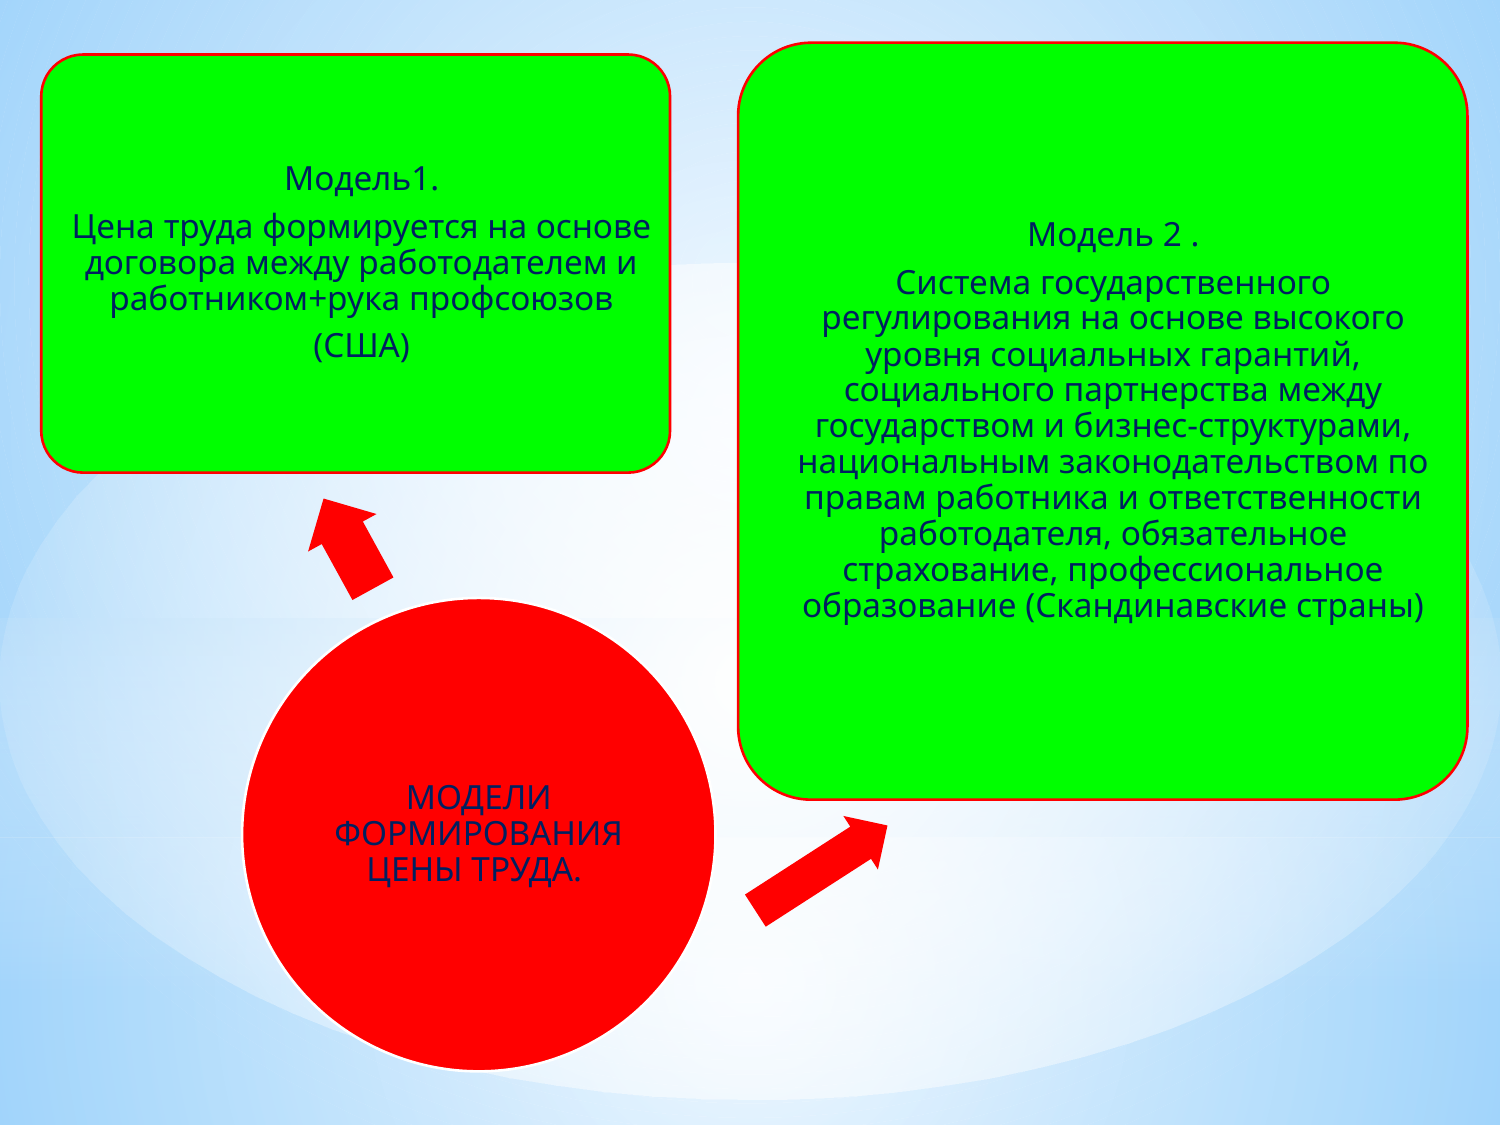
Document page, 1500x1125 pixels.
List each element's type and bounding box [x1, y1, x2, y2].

list [0, 0, 1500, 1125]
